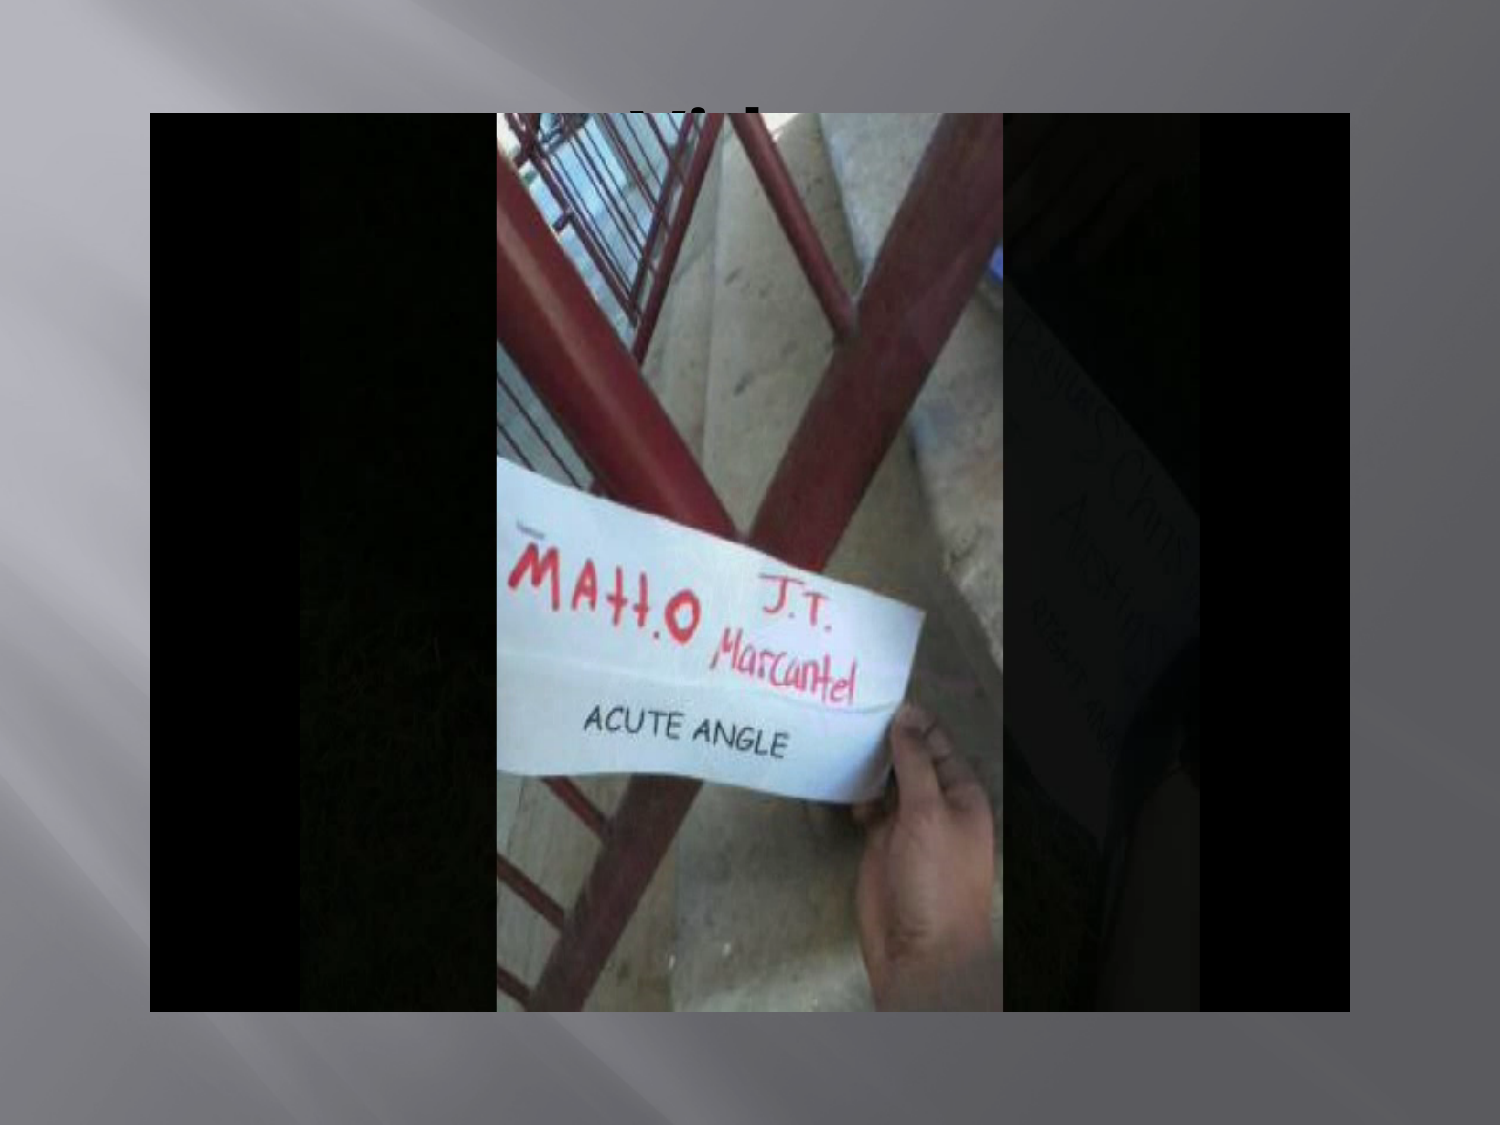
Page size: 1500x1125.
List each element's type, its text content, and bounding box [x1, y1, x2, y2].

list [149, 112, 1351, 1013]
title Video [75, 45, 1425, 233]
